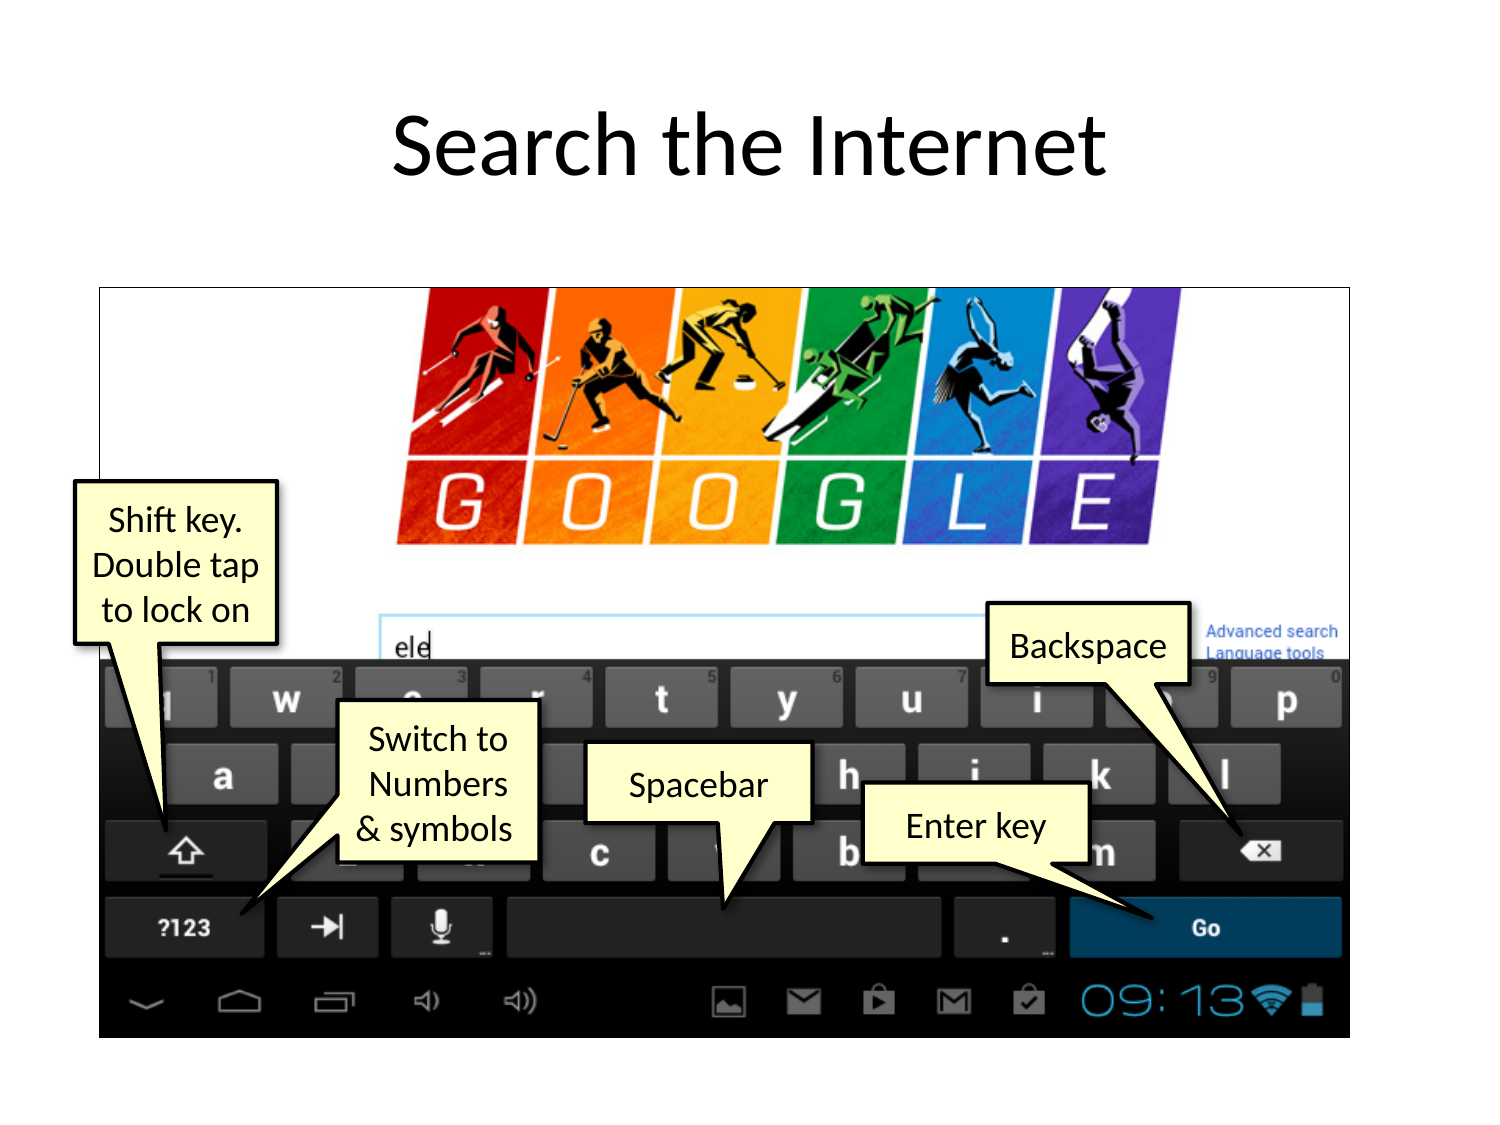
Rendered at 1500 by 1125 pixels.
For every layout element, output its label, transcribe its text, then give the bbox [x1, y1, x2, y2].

picture [99, 287, 1351, 1038]
text_box Shift key. Double tap to lock on [72, 479, 94, 646]
picture [1010, 343, 1016, 350]
title Search the Internet [75, 45, 1425, 233]
